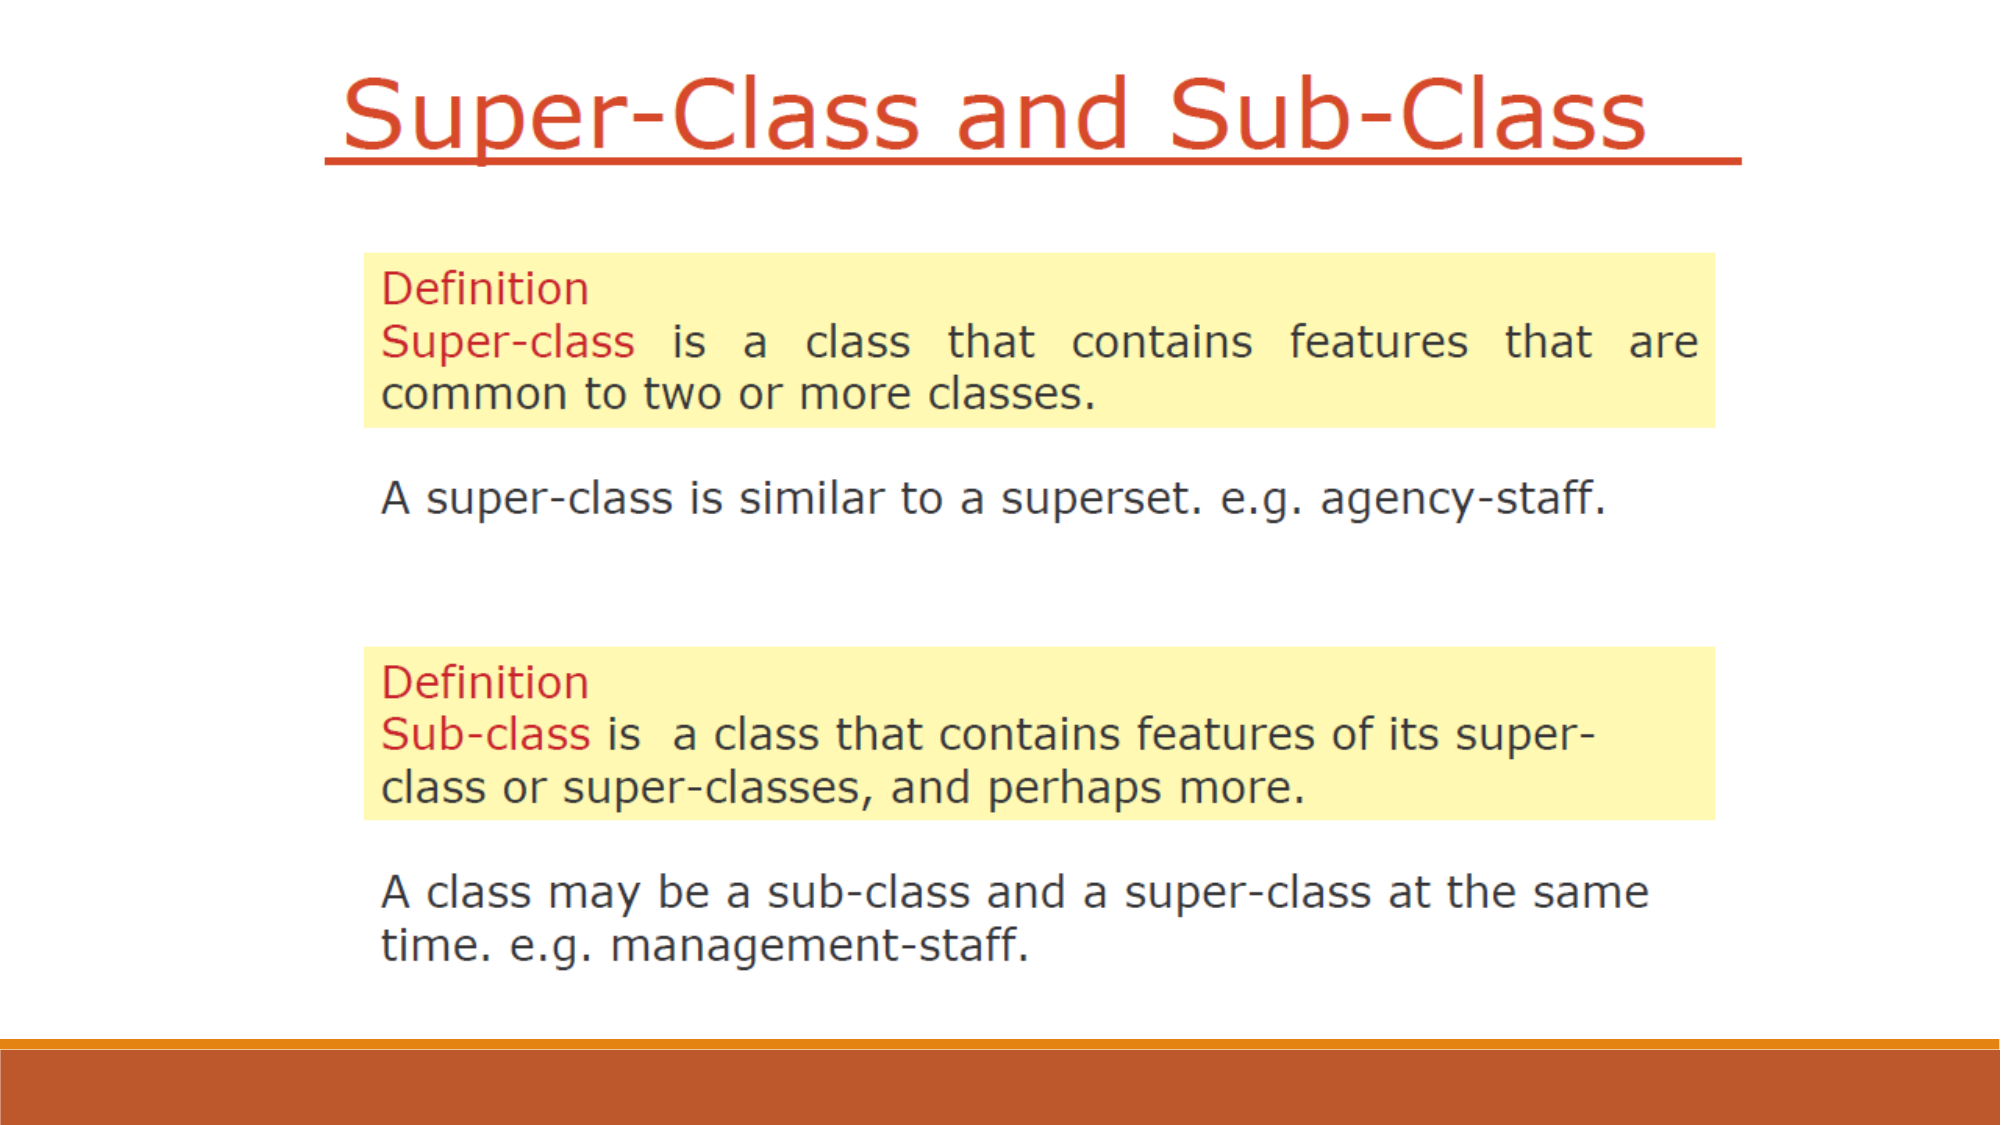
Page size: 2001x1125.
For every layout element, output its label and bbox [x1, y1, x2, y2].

picture [273, 50, 1784, 1007]
